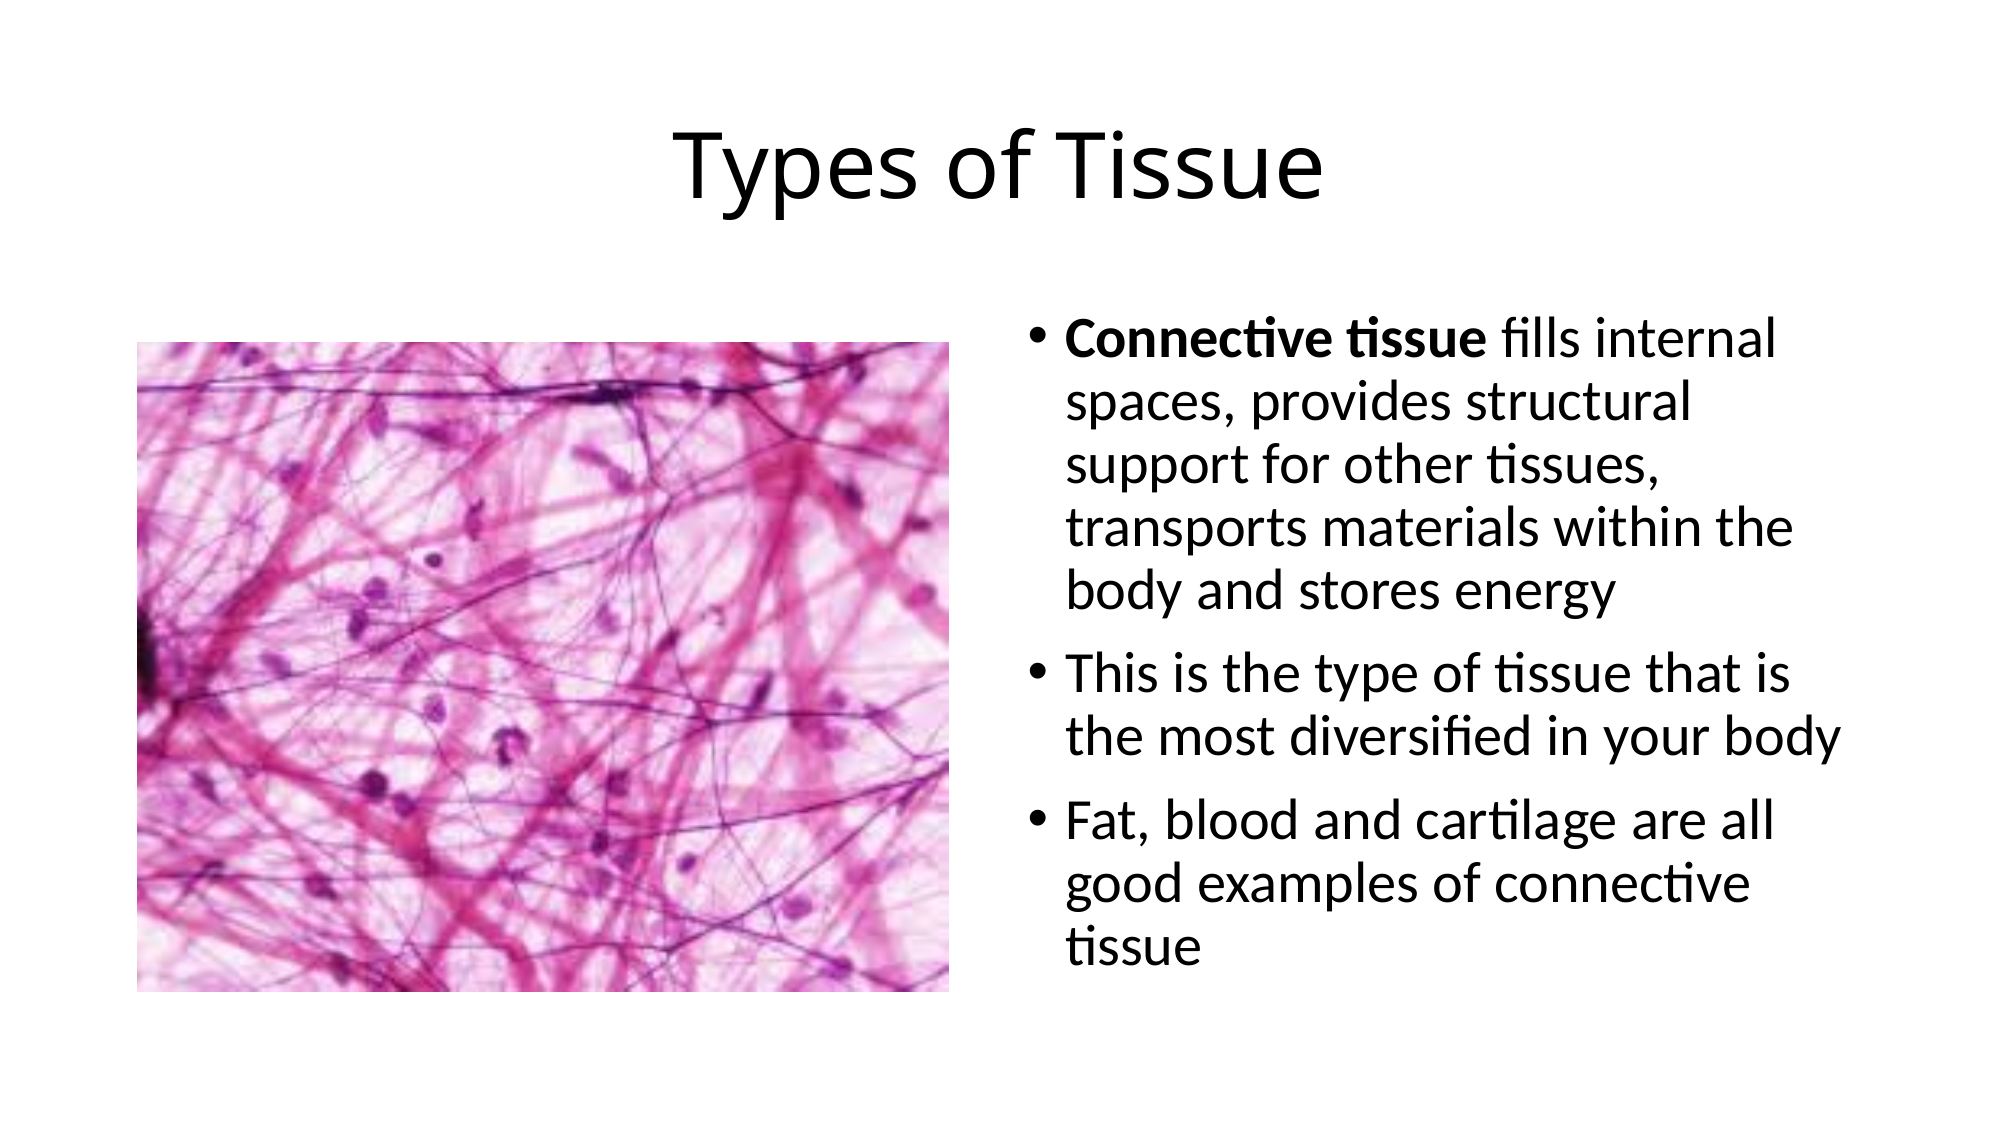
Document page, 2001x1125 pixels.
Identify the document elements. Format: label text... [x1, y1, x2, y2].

list Connective tissue fills internal spaces, provides structural support for other tissues, transports materials within the body and stores energy This is the type of tissue that is the most diversified in your body Fat, blood and cartilage are all good examples of connective tissue [1012, 299, 1863, 1014]
picture [137, 342, 949, 992]
title Types of Tissue [137, 59, 1863, 278]
